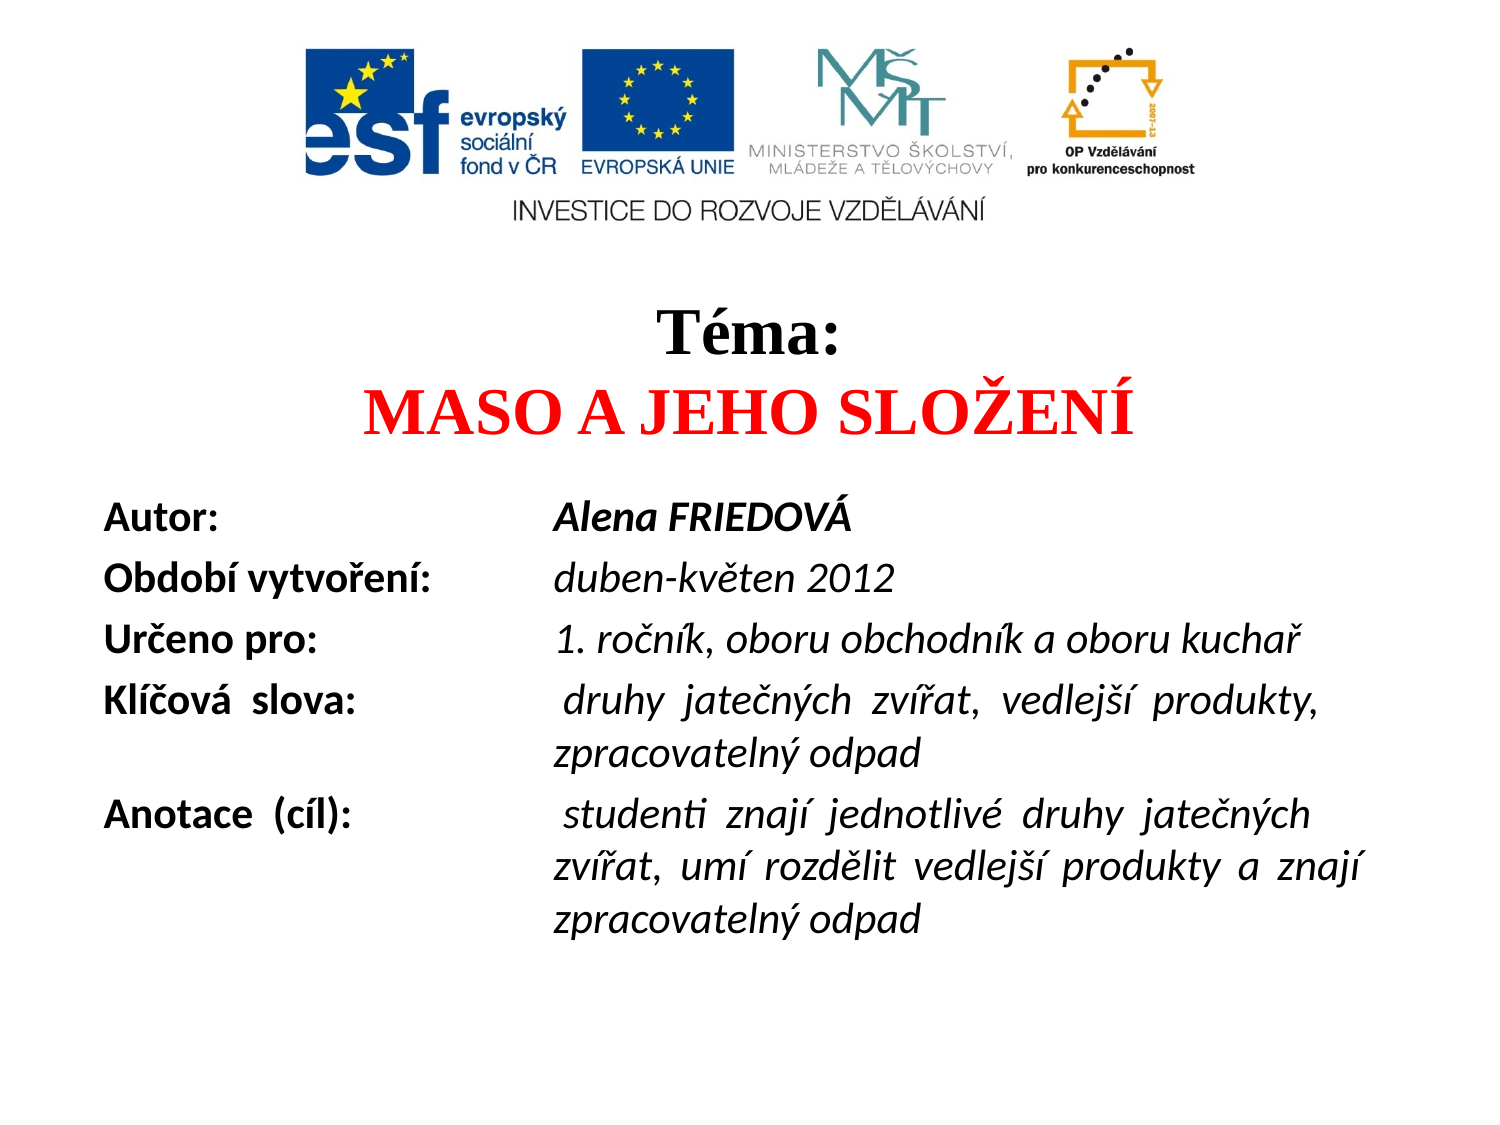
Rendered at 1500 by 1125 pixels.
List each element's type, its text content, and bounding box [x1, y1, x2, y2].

picture [277, 30, 1223, 238]
subtitle Autor: Alena FRIEDOVÁ Období vytvoření: duben-květen 2012 Určeno pro: 1. ročník, oboru obchodník a oboru kuchař Klíčová slova: druhy jatečných zvířat, vedlejší produkty, zpracovatelný odpad Anotace (cíl): studenti znají jednotlivé druhy jatečných zvířat, umí rozdělit vedlejší produkty a znají zpracovatelný odpad [88, 479, 1377, 1024]
title Téma: MASO A JEHO SLOŽENÍ [111, 278, 1388, 457]
